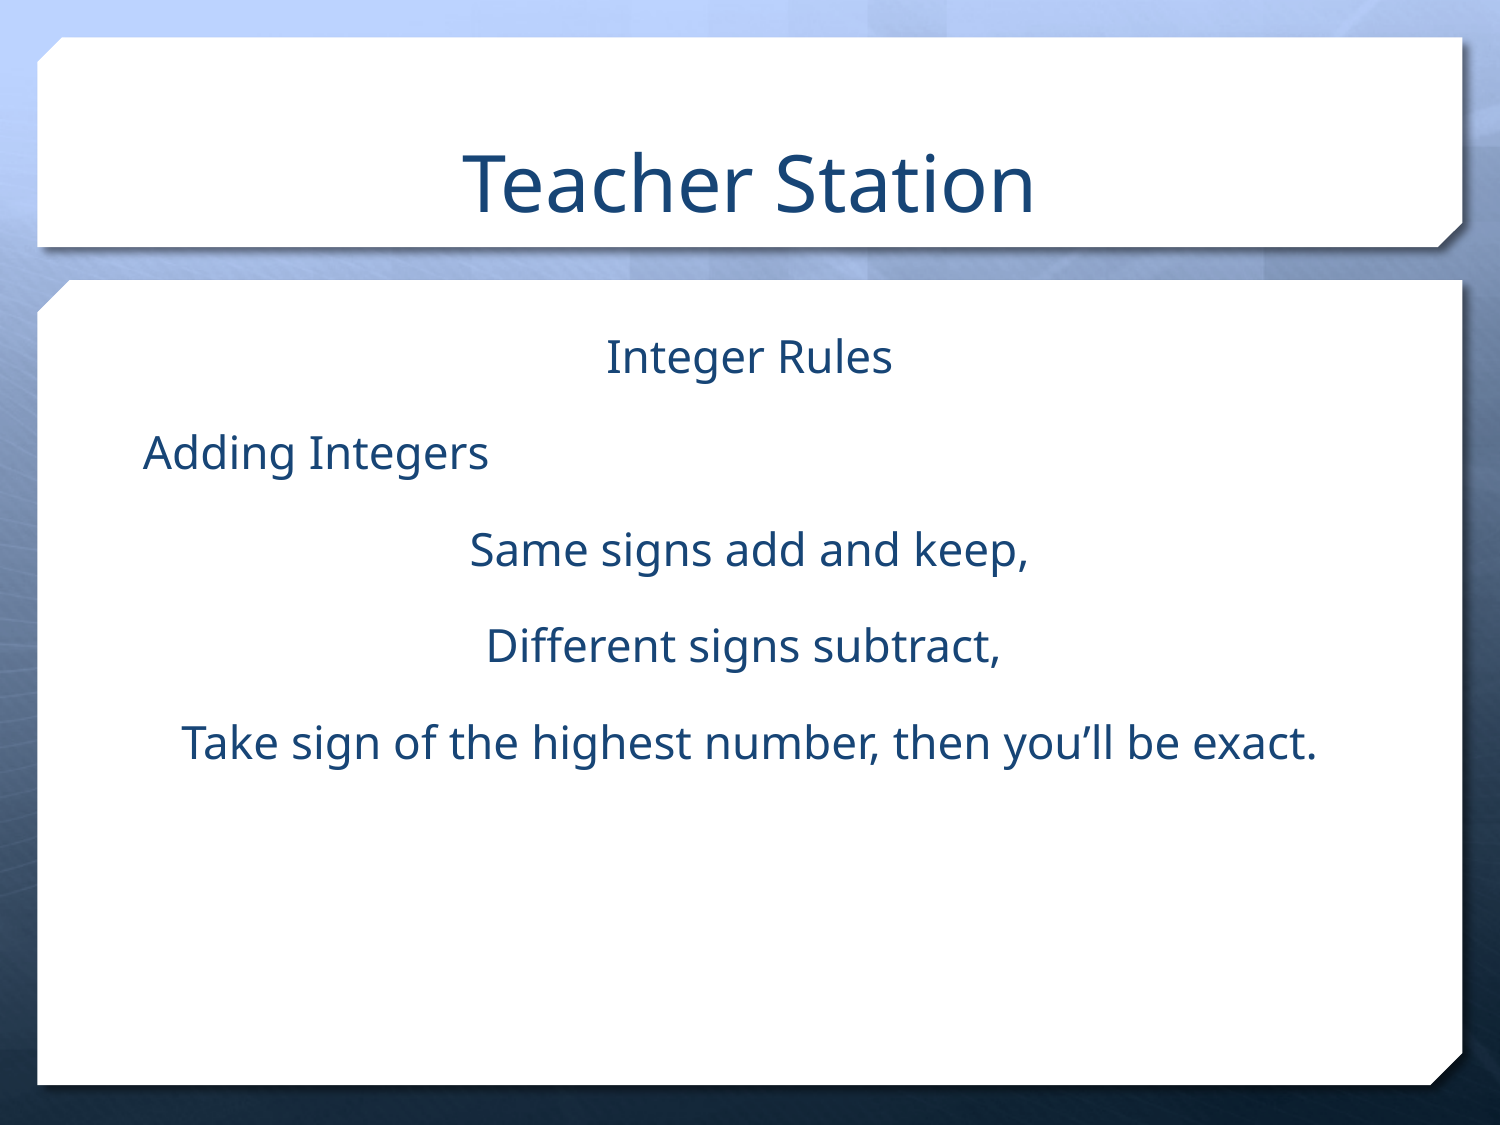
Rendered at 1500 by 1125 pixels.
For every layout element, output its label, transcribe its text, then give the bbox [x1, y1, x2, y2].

list Integer Rules Adding Integers Same signs add and keep, Different signs subtract, Take sign of the highest number, then you’ll be exact. [127, 319, 1372, 1078]
title Teacher Station [127, 48, 1372, 236]
